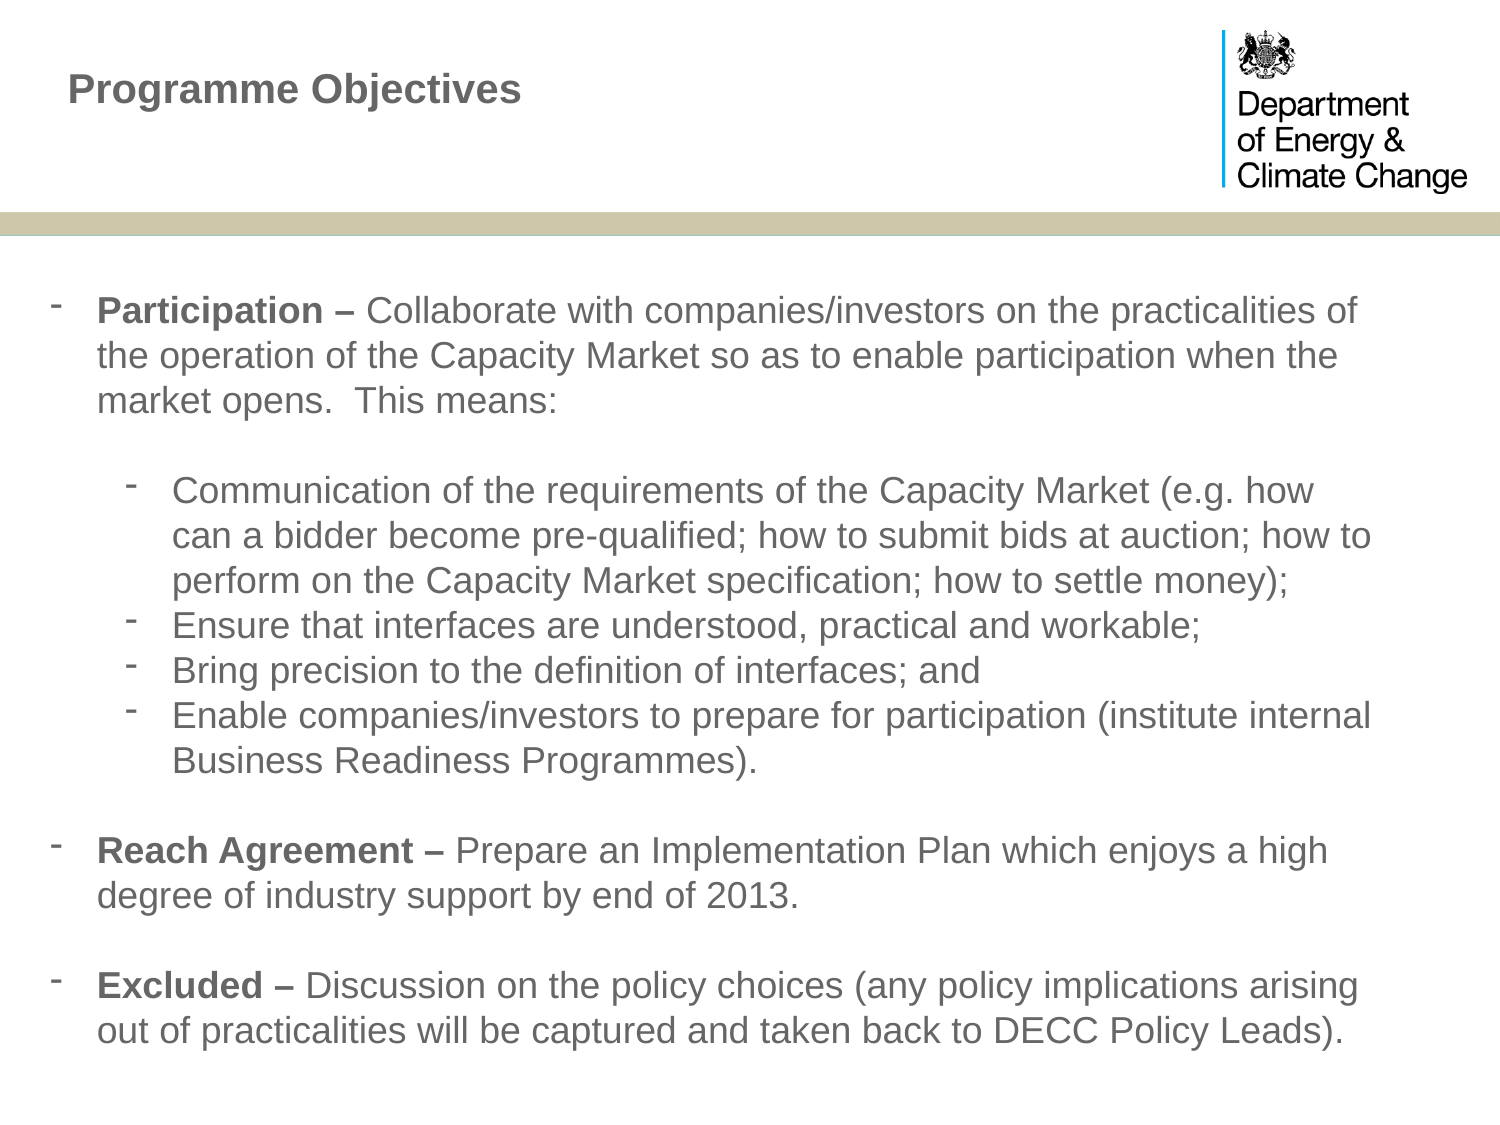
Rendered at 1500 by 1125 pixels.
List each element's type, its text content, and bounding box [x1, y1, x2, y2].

text_box Participation – Collaborate with companies/investors on the practicalities of the operation of the Capacity Market so as to enable participation when the market opens. This means: Communication of the requirements of the Capacity Market (e.g. how can a bidder become pre-qualified; how to submit bids at auction; how to perform on the Capacity Market specification; how to settle money); Ensure that interfaces are understood, practical and workable; Bring precision to the definition of interfaces; and Enable companies/investors to prepare for participation (institute internal Business Readiness Programmes). Reach Agreement – Prepare an Implementation Plan which enjoys a high degree of industry support by end of 2013. Excluded – Discussion on the policy choices (any policy implications arising out of practicalities will be captured and taken back to DECC Policy Leads). [35, 278, 1388, 1125]
picture [0, 208, 1500, 236]
picture [1222, 30, 1467, 194]
text_box Programme Objectives [53, 54, 1294, 120]
